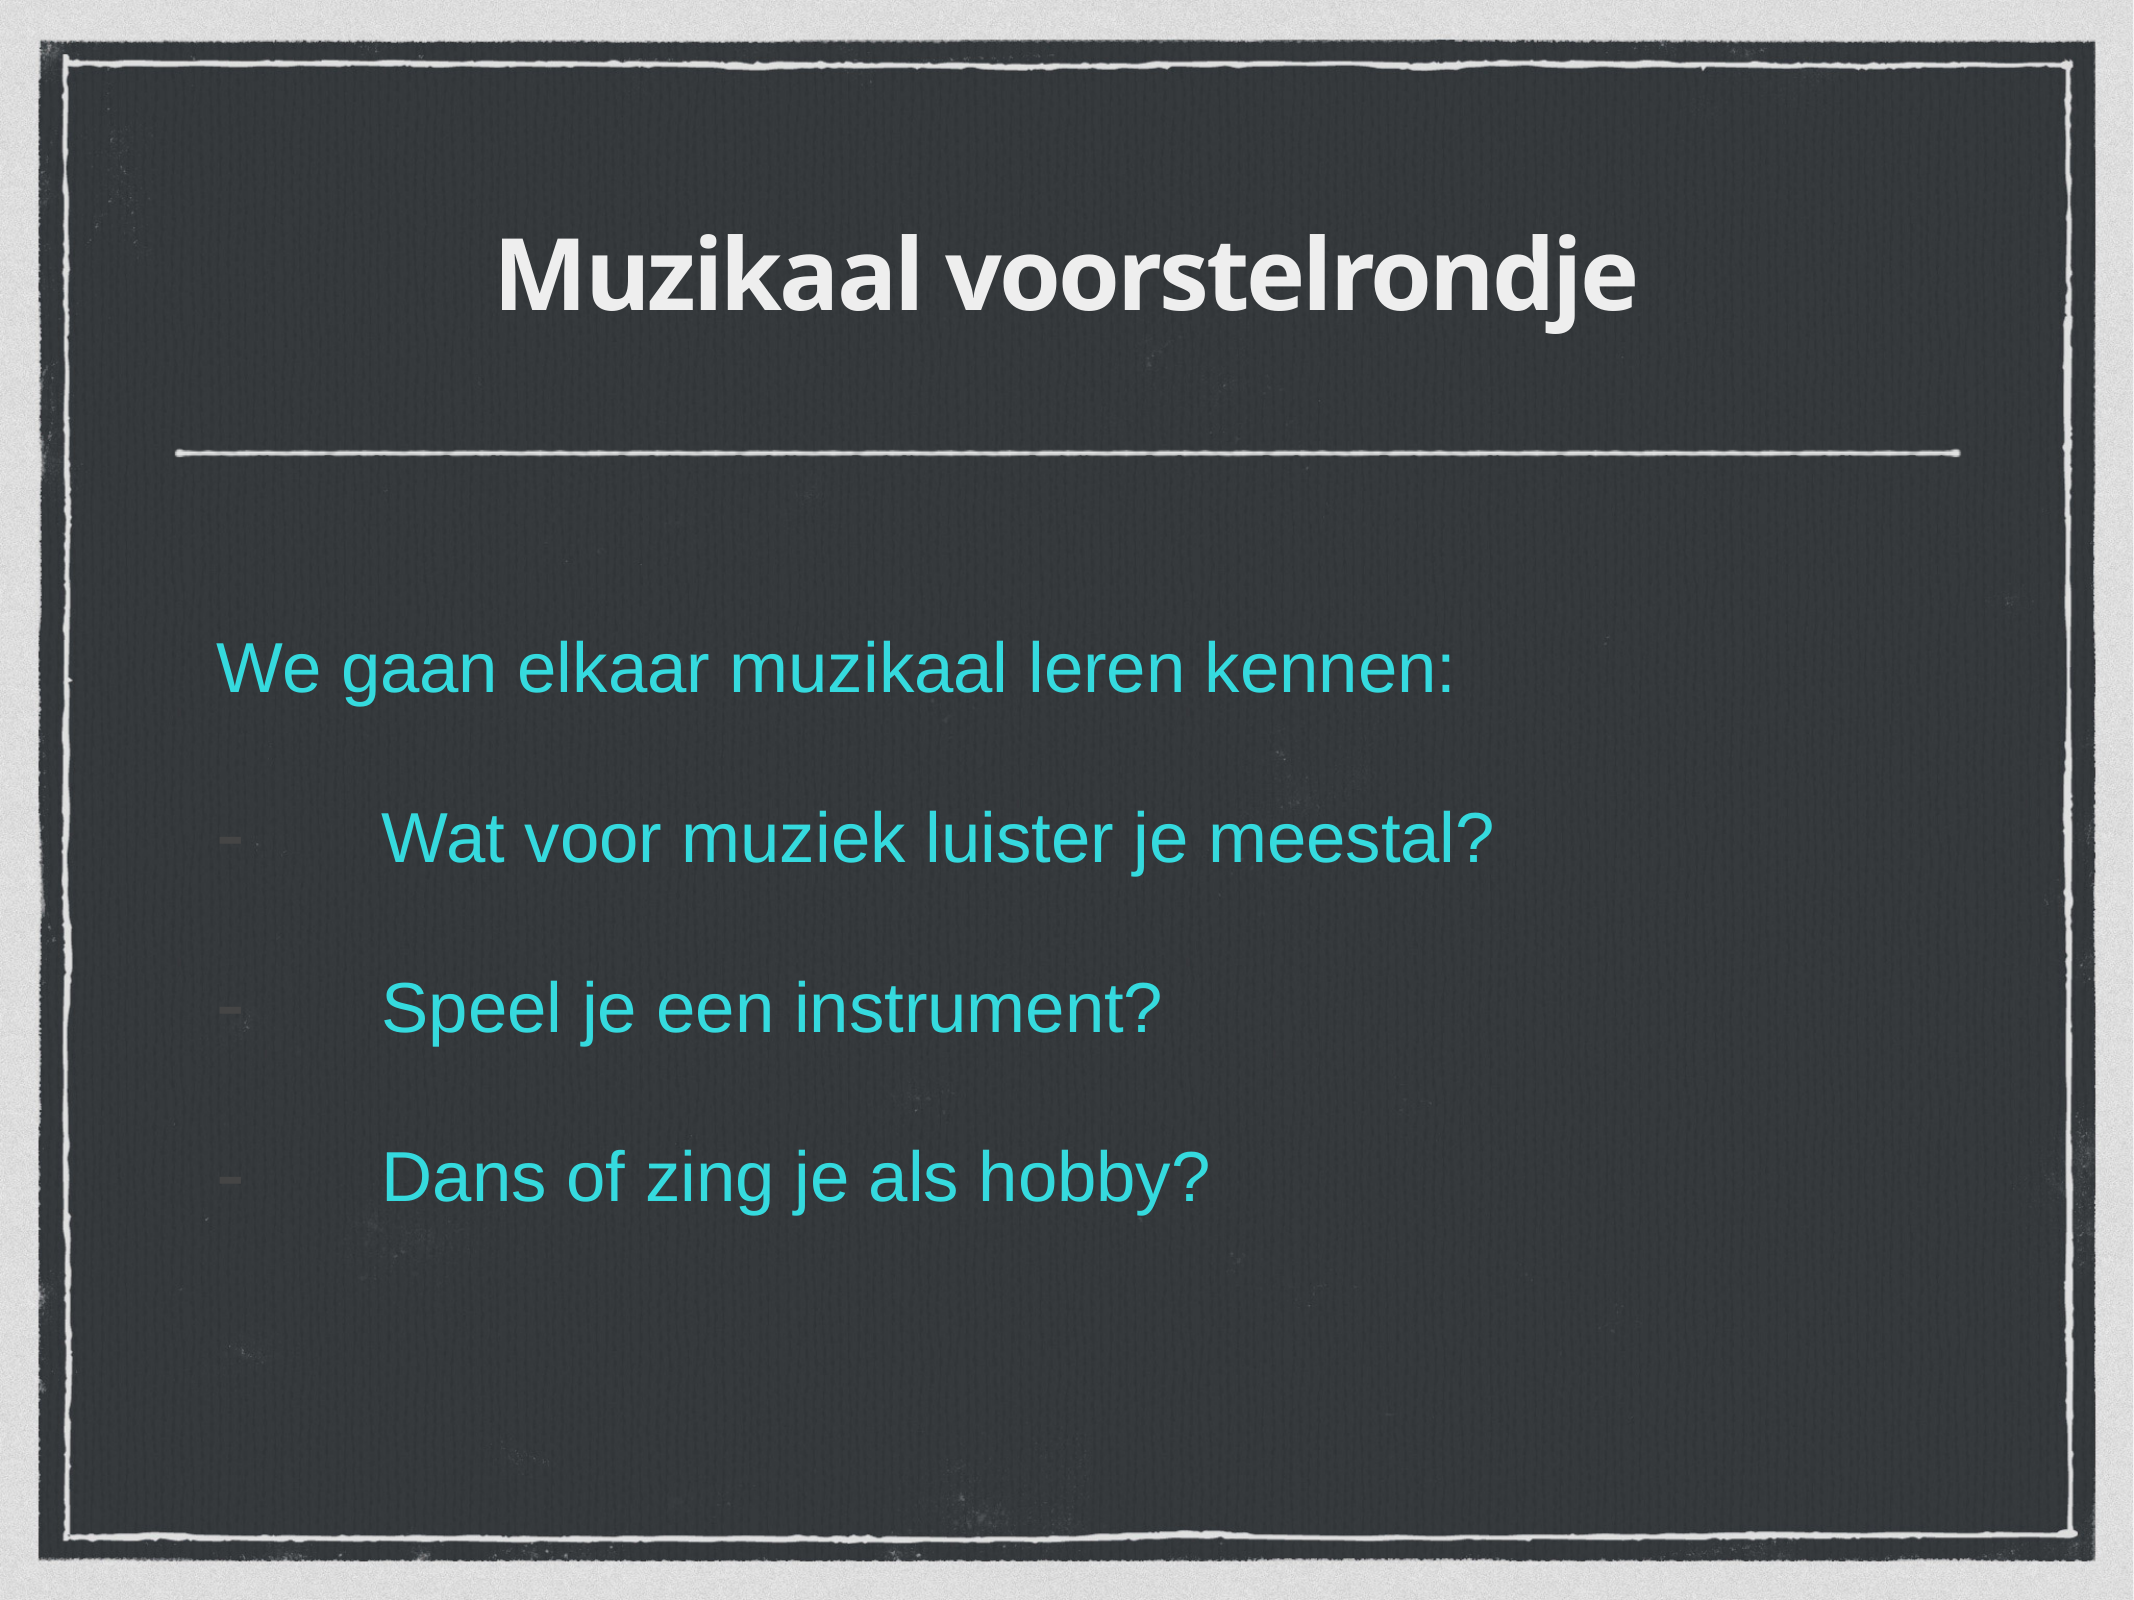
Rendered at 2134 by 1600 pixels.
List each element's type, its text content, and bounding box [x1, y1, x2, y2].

picture [0, 0, 2134, 1600]
title Muzikaal voorstelrondje [207, 114, 1926, 428]
list We gaan elkaar muzikaal leren kennen: Wat voor muziek luister je meestal? Speel je een instrument? Dans of zing je als hobby? [207, 449, 1926, 1388]
